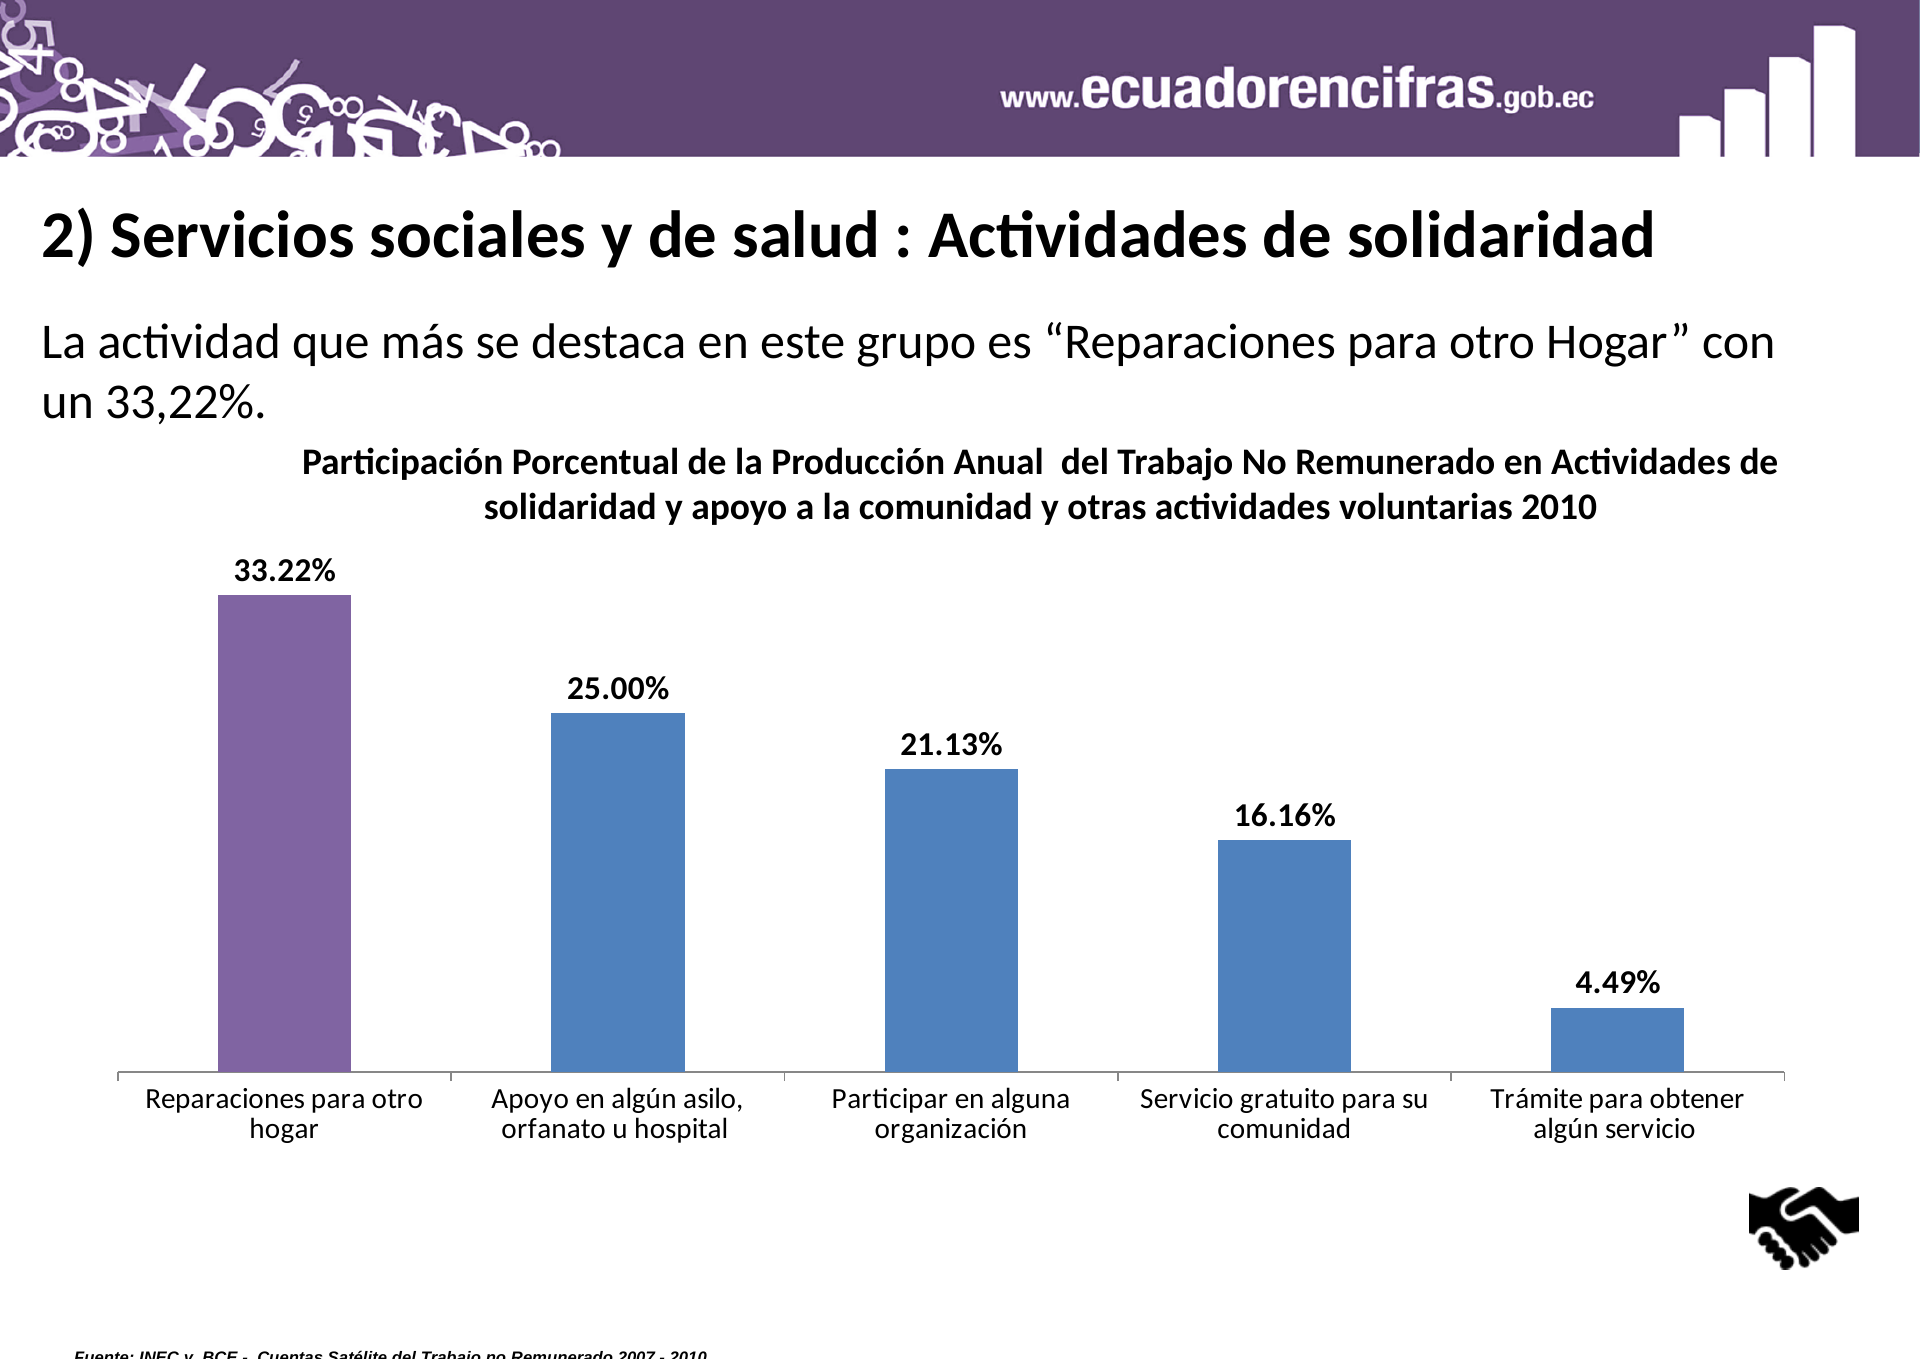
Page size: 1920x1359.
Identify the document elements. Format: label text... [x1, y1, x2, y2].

text_box Participación Porcentual de la Producción Anual del Trabajo No Remunerado en Actividades de solidaridad y apoyo a la comunidad y otras actividades voluntarias 2010 [223, 430, 1859, 535]
text_box 2) Servicios sociales y de salud : Actividades de solidaridad [26, 183, 1728, 278]
picture [0, 0, 1920, 1359]
text_box La actividad que más se destaca en este grupo es “Reparaciones para otro Hogar” con un 33,22%. [26, 301, 1816, 436]
chart [59, 483, 1816, 1166]
table_header Fuente: INEC y BCE -. Cuentas Satélite del Trabajo no Remunerado 2007 - 2010 [74, 1336, 1350, 1359]
